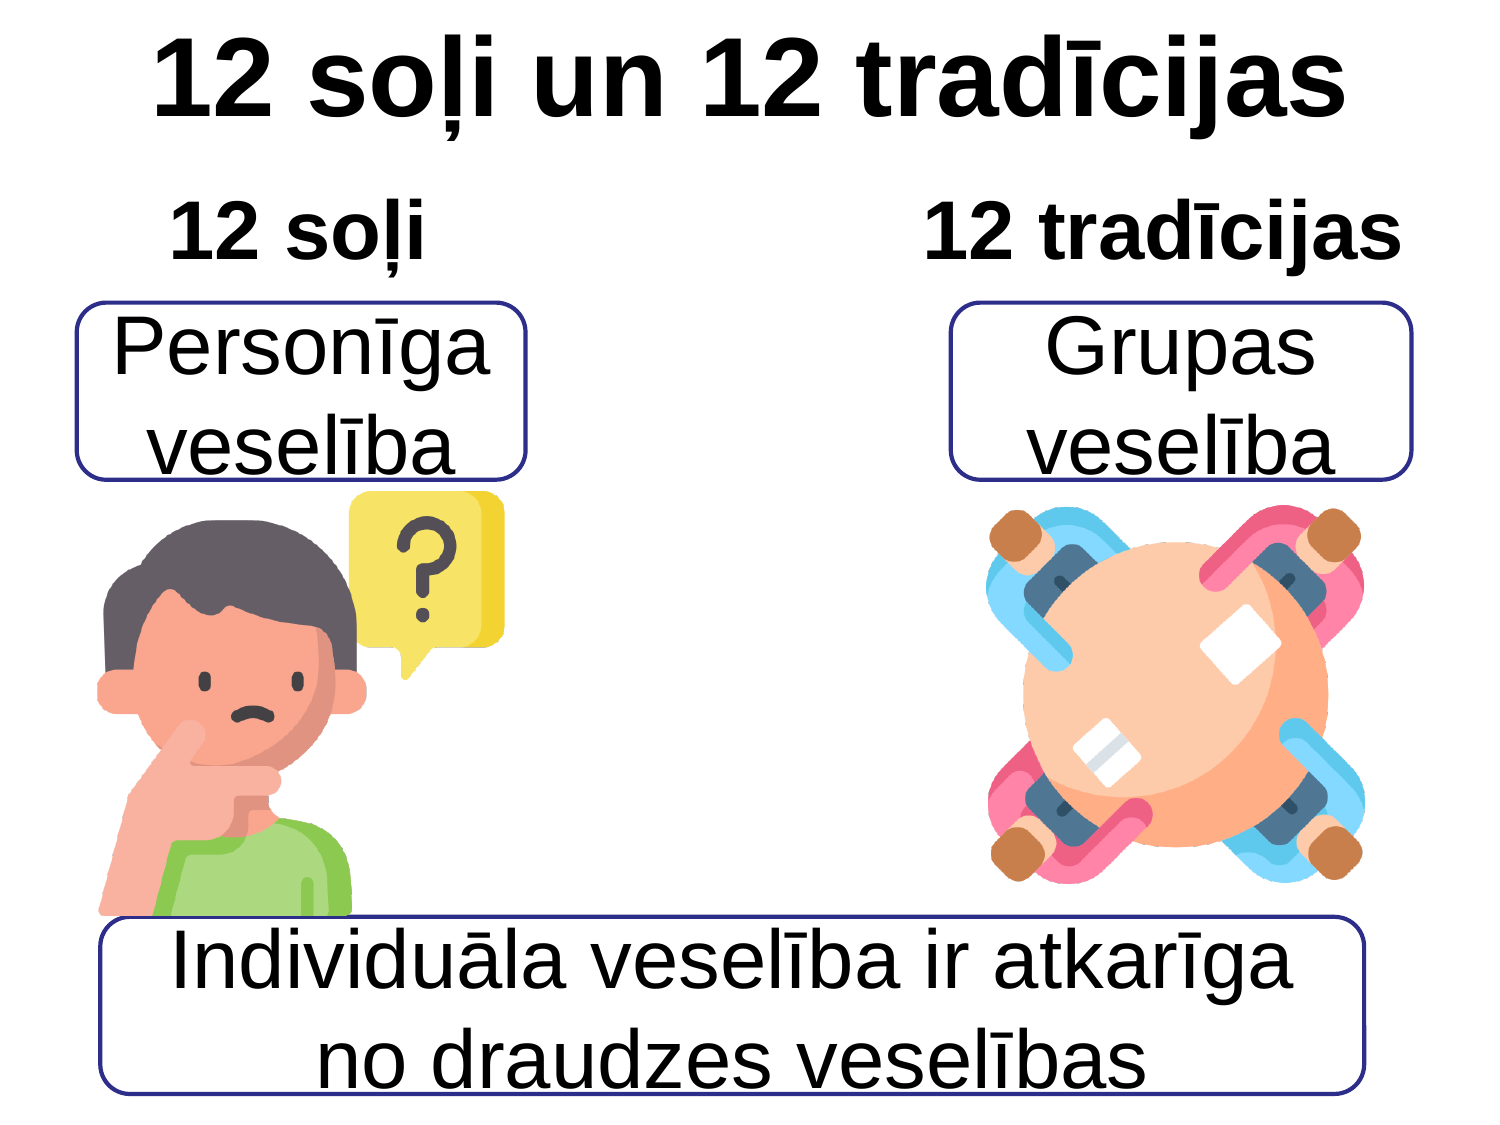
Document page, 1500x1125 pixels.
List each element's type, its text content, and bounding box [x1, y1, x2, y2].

text_box Grupas veselība [948, 300, 1414, 482]
title 12 soļi [0, 172, 597, 281]
picture [985, 504, 1365, 884]
picture [88, 491, 513, 916]
text_box 12 soļi un 12 tradīcijas [0, 18, 1500, 126]
text_box Individuāla veselība ir atkarīga no draudzes veselības [98, 914, 1367, 1097]
text_box 12 tradīcijas [891, 172, 1436, 280]
text_box Personīga veselība [74, 300, 528, 482]
